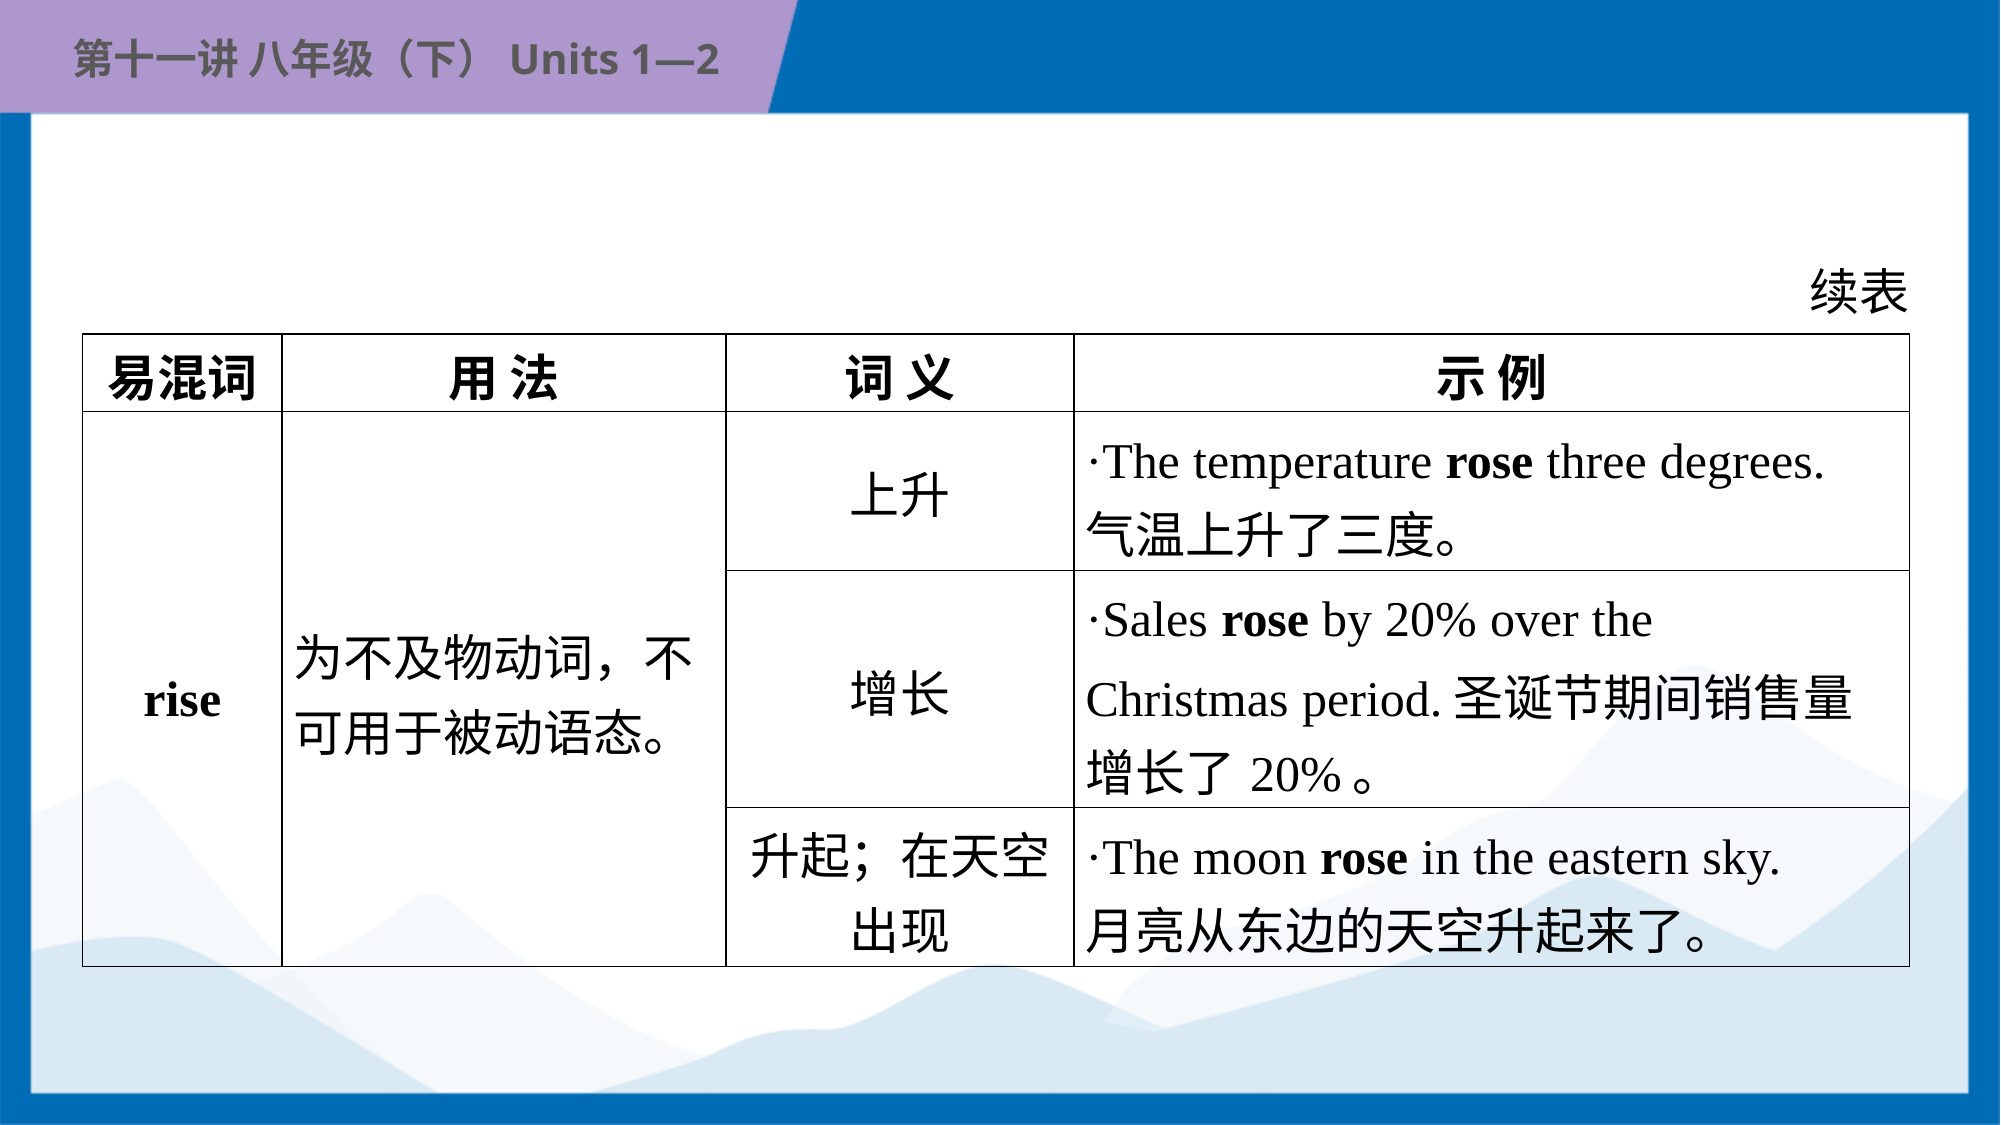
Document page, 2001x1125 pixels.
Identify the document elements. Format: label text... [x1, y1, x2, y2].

table_header 易混词 [83, 335, 281, 411]
table_cell 为不及物动词，不 可用于被动语态。 [283, 412, 725, 966]
table_cell ·The temperature rose three degrees. 气温上升了三度。 [1075, 412, 1909, 570]
picture [0, 0, 2000, 1125]
table_header 示 例 [1075, 335, 1909, 411]
table_cell 上升 [727, 412, 1073, 570]
table_header 词 义 [727, 335, 1073, 411]
table_cell ·The moon rose in the eastern sky. 月亮从东边的天空升起来了。 [1075, 808, 1909, 966]
table_cell 升起；在天空 出现 [727, 808, 1073, 966]
table_cell rise [83, 412, 281, 966]
table_cell ·Sales rose by 20% over the Christmas period.圣诞节期间销售量 增长了20%。 [1075, 571, 1909, 807]
table_cell 增长 [727, 571, 1073, 807]
text_box 续表 [1808, 232, 1910, 321]
table_header 用 法 [283, 335, 725, 411]
